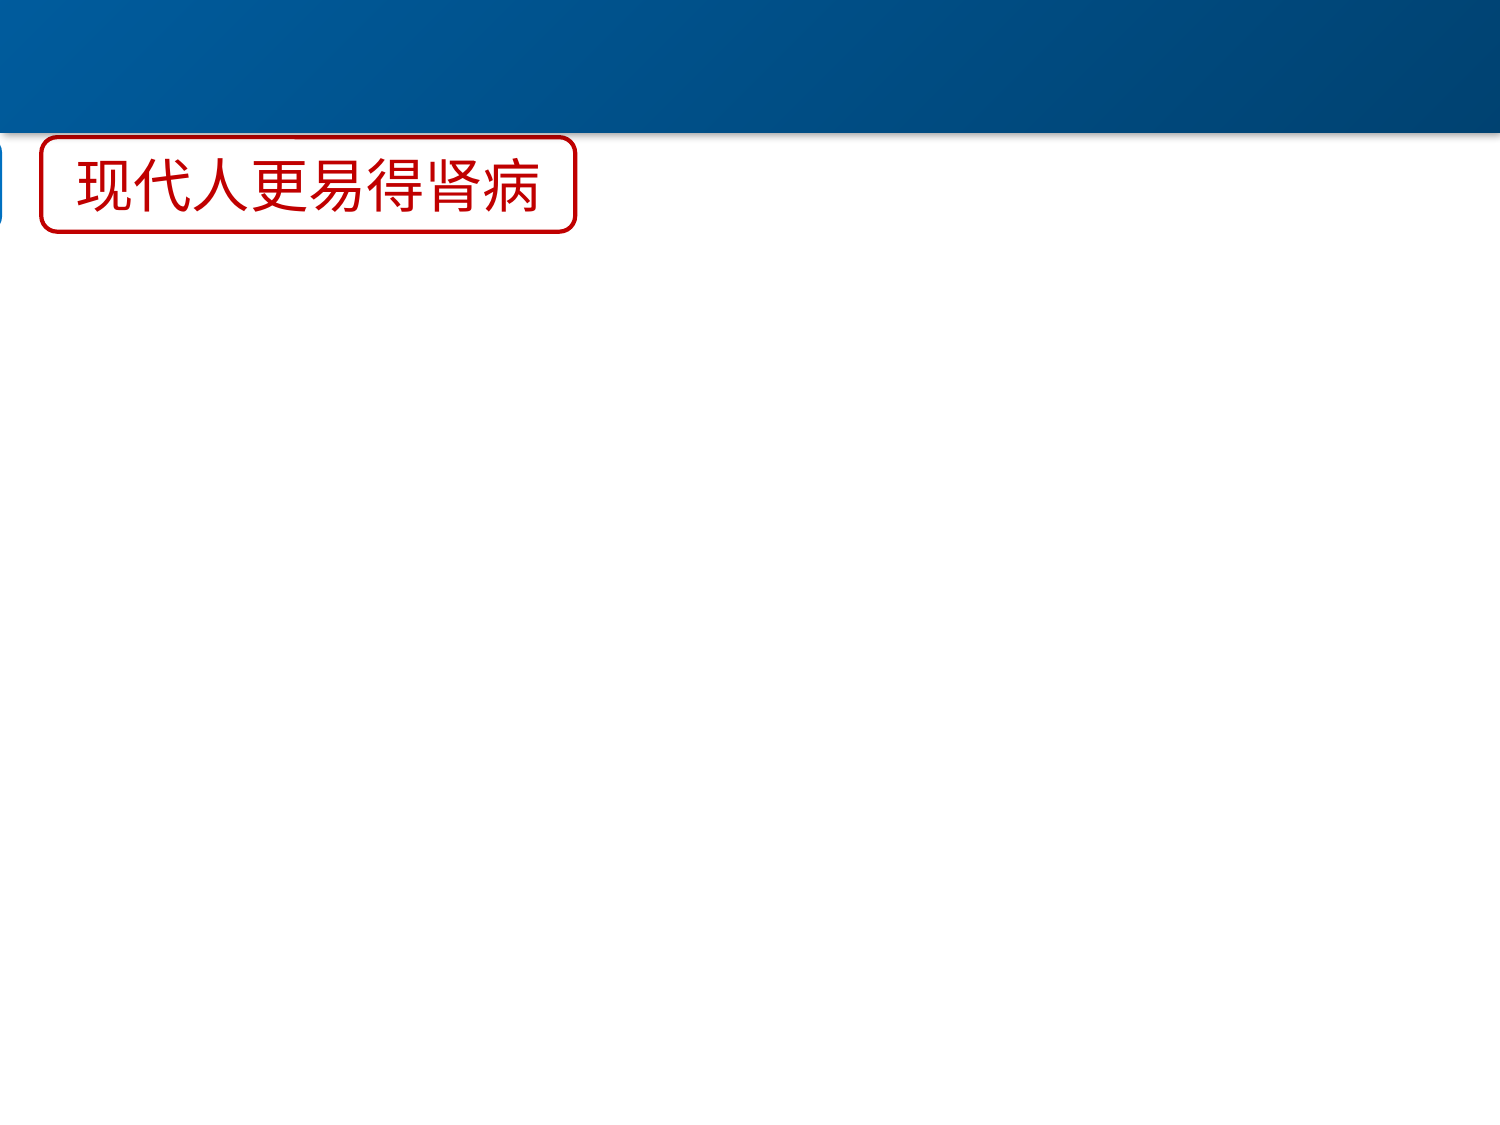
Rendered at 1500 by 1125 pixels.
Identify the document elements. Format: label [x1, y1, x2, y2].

text_box [0, 136, 576, 232]
text_box [0, 0, 1500, 135]
